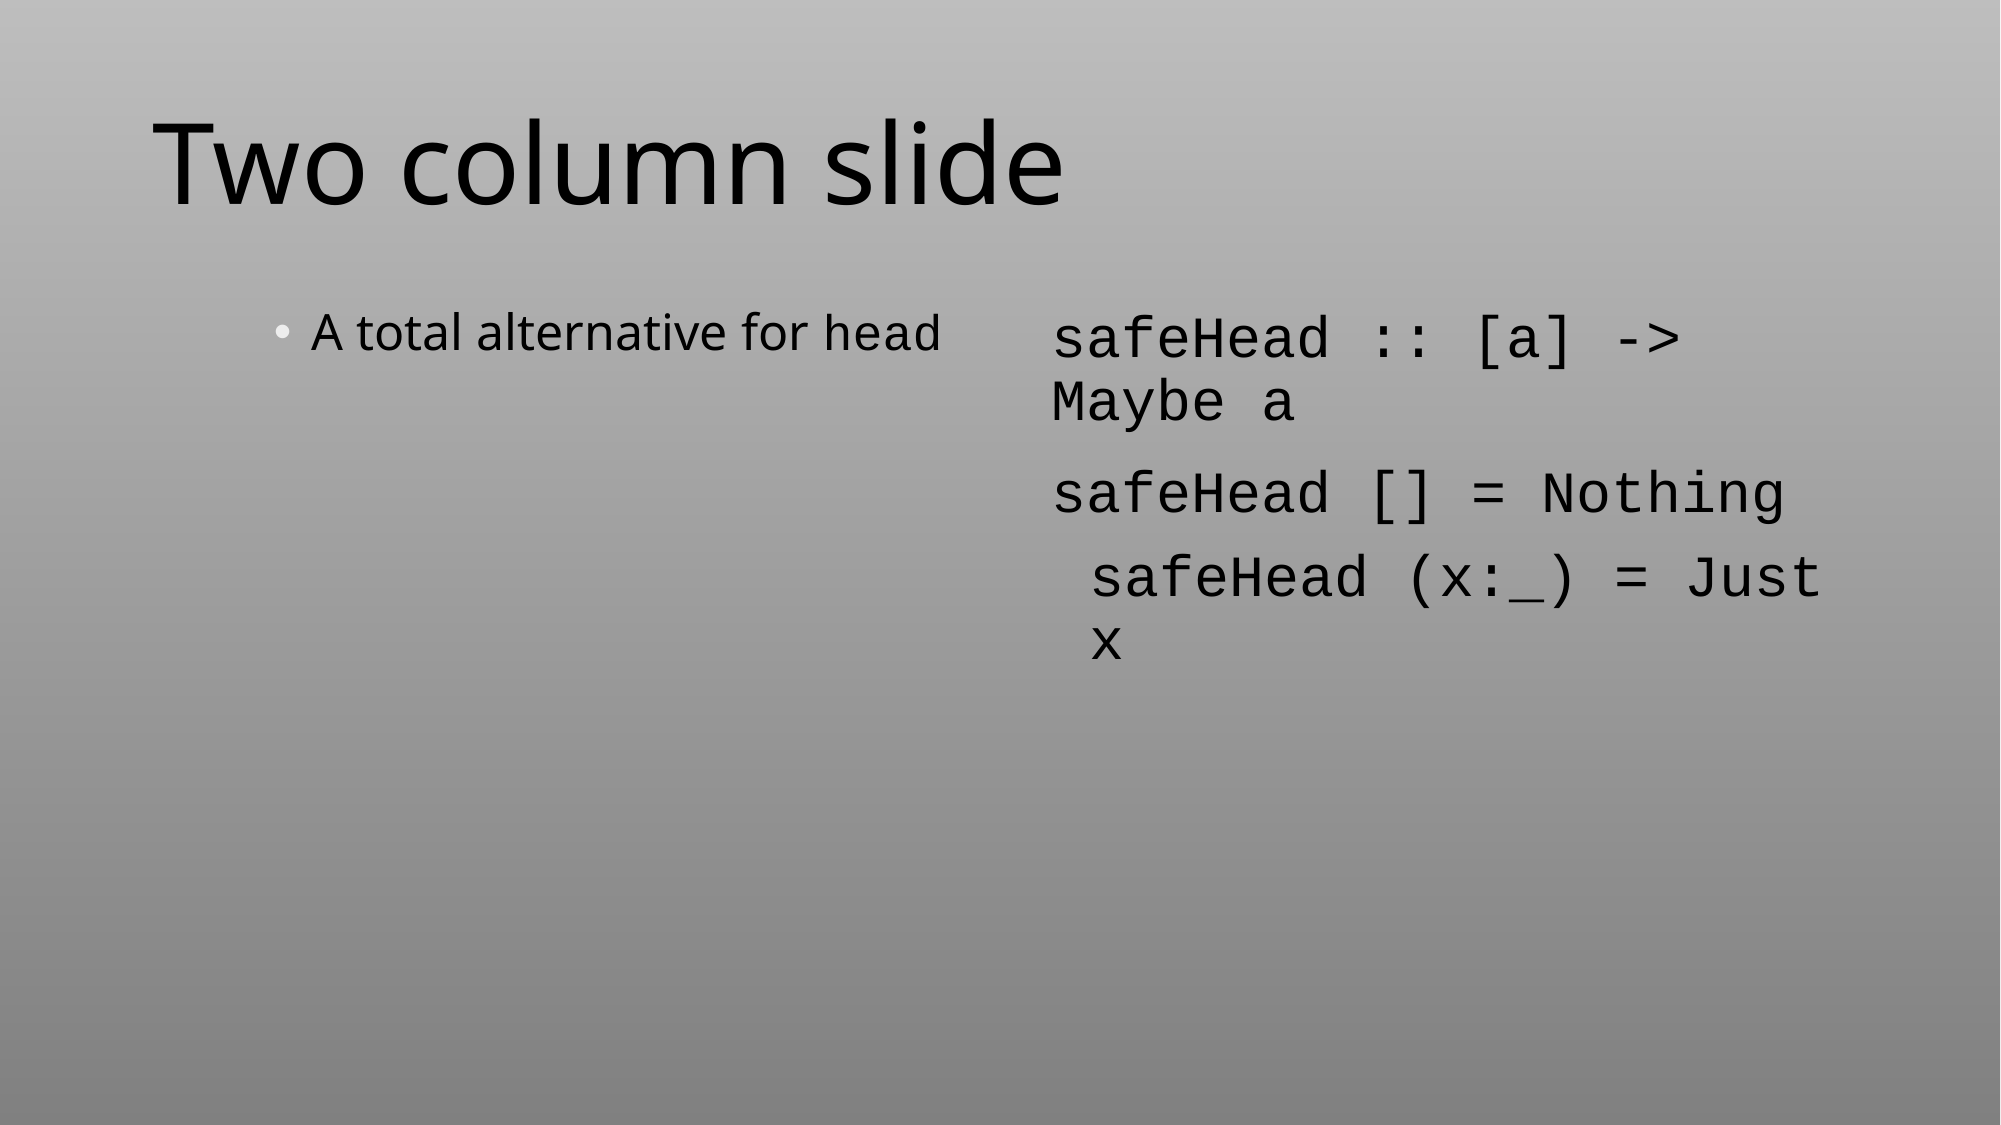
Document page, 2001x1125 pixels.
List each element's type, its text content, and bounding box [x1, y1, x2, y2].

list safeHead :: [a] -> Maybe a safeHead [] = Nothing safeHead (x:_) = Just x [1036, 299, 1863, 1014]
list A total alternative for head [183, 299, 1009, 1014]
title Two column slide [137, 59, 1863, 278]
picture [0, 0, 2001, 1125]
